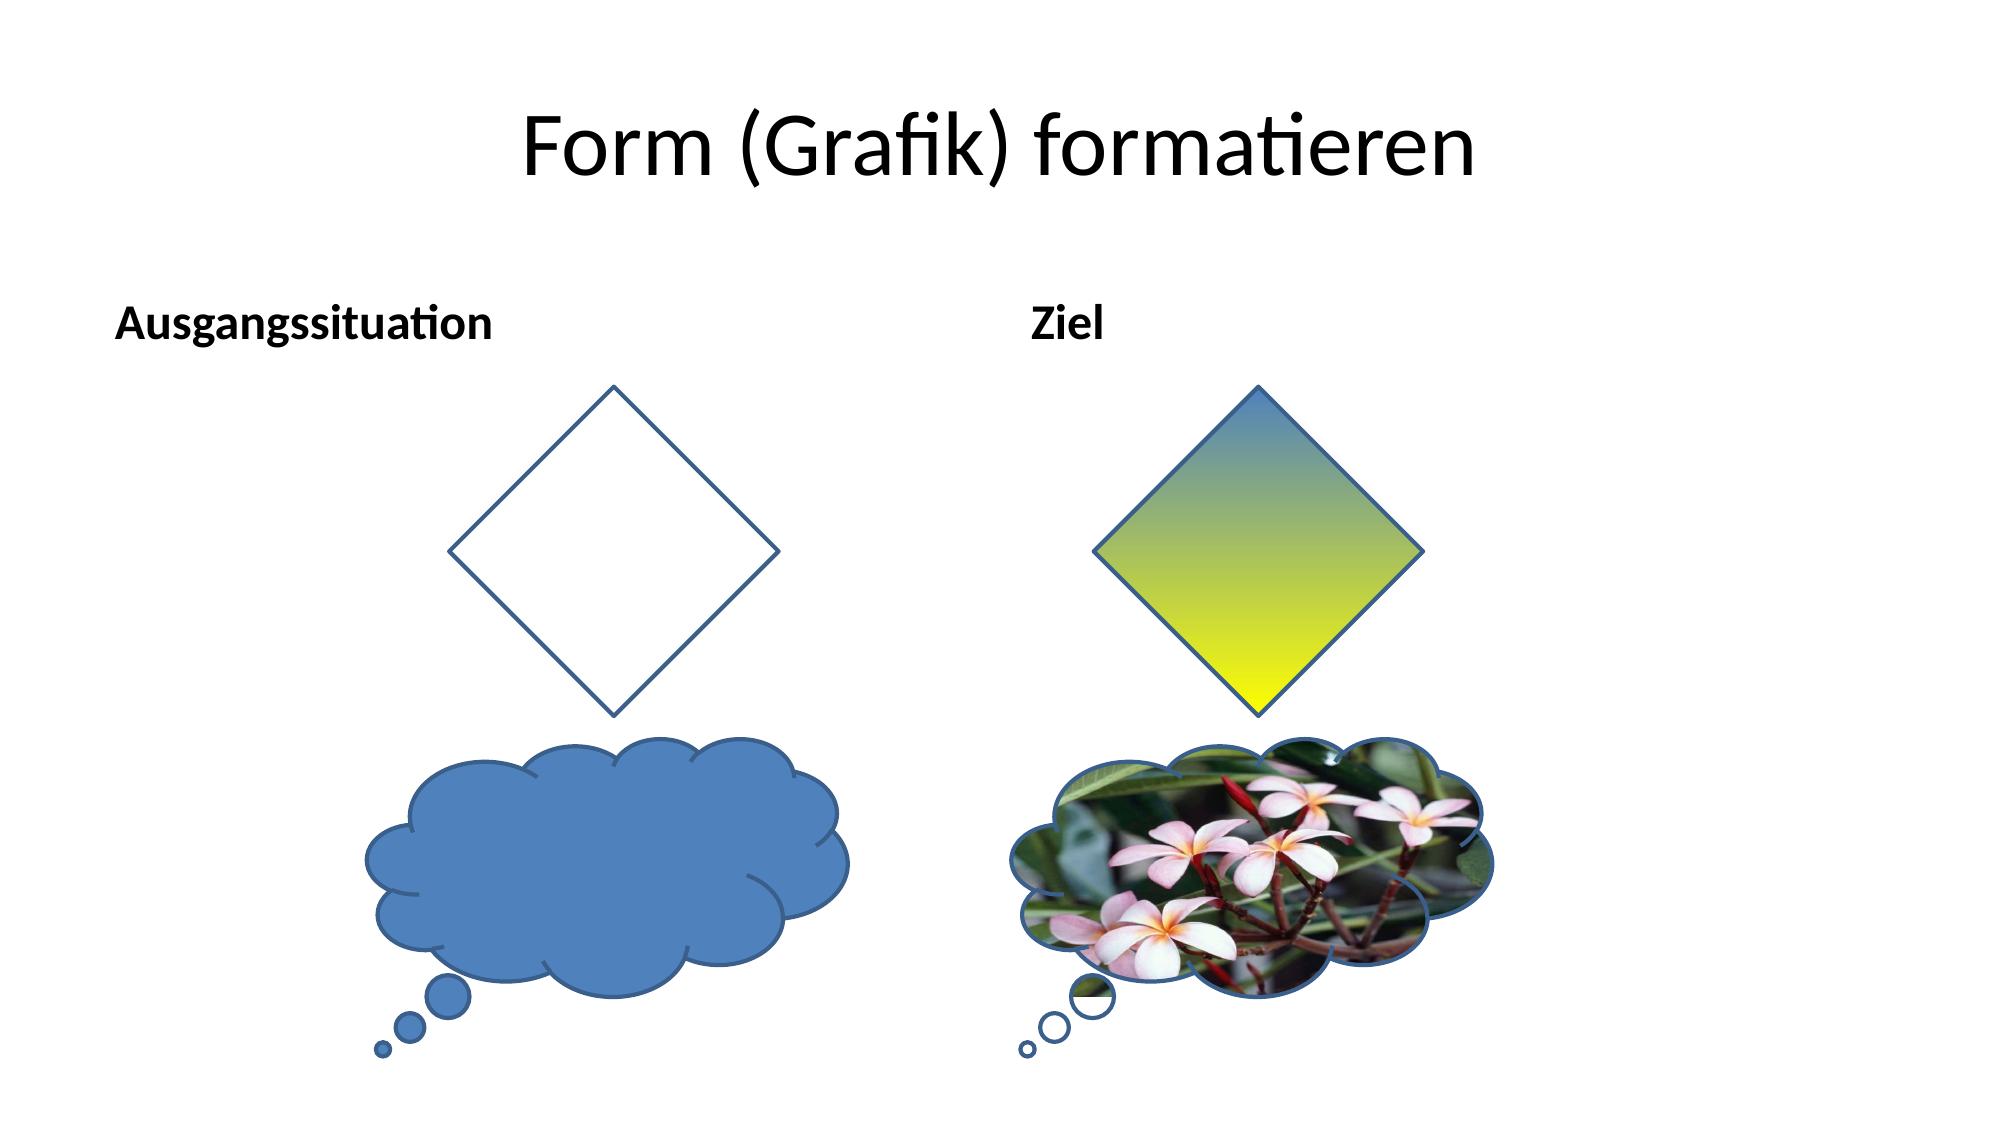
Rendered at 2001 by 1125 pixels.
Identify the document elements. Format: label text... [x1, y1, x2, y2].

title Form (Grafik) formatieren [99, 45, 1900, 233]
list Ausgangssituation [99, 251, 984, 357]
text_box [364, 736, 850, 1021]
text_box [1091, 384, 1426, 719]
text_box [447, 384, 781, 719]
list Ziel [1015, 251, 1900, 357]
text_box [373, 1040, 393, 1059]
text_box [1009, 736, 1495, 1021]
text_box [393, 1011, 427, 1044]
text_box [1018, 1040, 1037, 1059]
text_box [1038, 1011, 1071, 1044]
